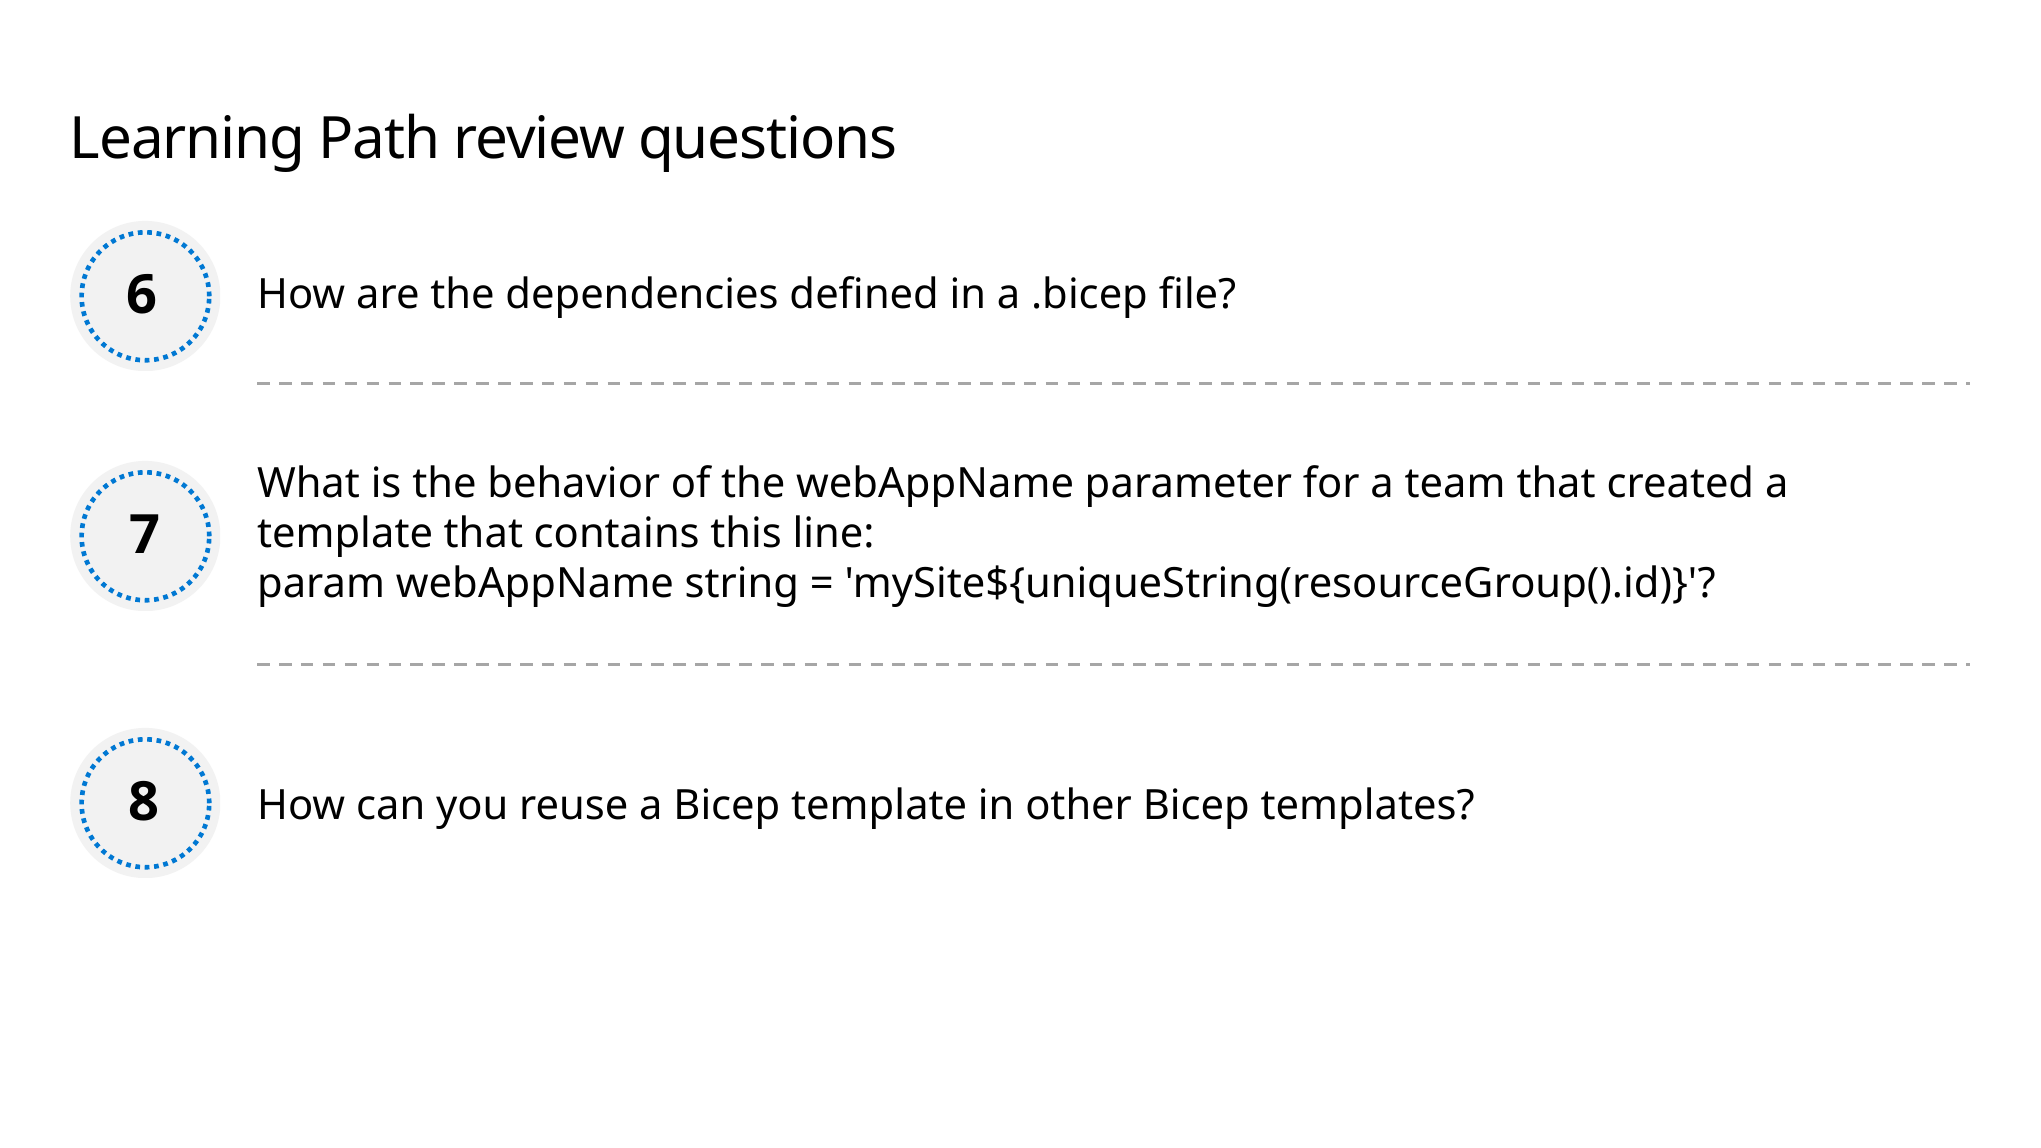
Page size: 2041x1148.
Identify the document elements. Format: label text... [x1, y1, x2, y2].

text_box How are the dependencies defined in a .bicep file? [256, 239, 1971, 345]
text_box What is the behavior of the webAppName parameter for a team that created a template that contains this line: param webAppName string = 'mySite${uniqueString(resourceGroup().id)}'? [256, 451, 1822, 612]
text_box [69, 727, 221, 879]
picture [69, 220, 221, 372]
text_box How can you reuse a Bicep template in other Bicep templates? [256, 750, 1971, 856]
title Learning Path review questions [70, 103, 1969, 172]
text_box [69, 460, 221, 612]
